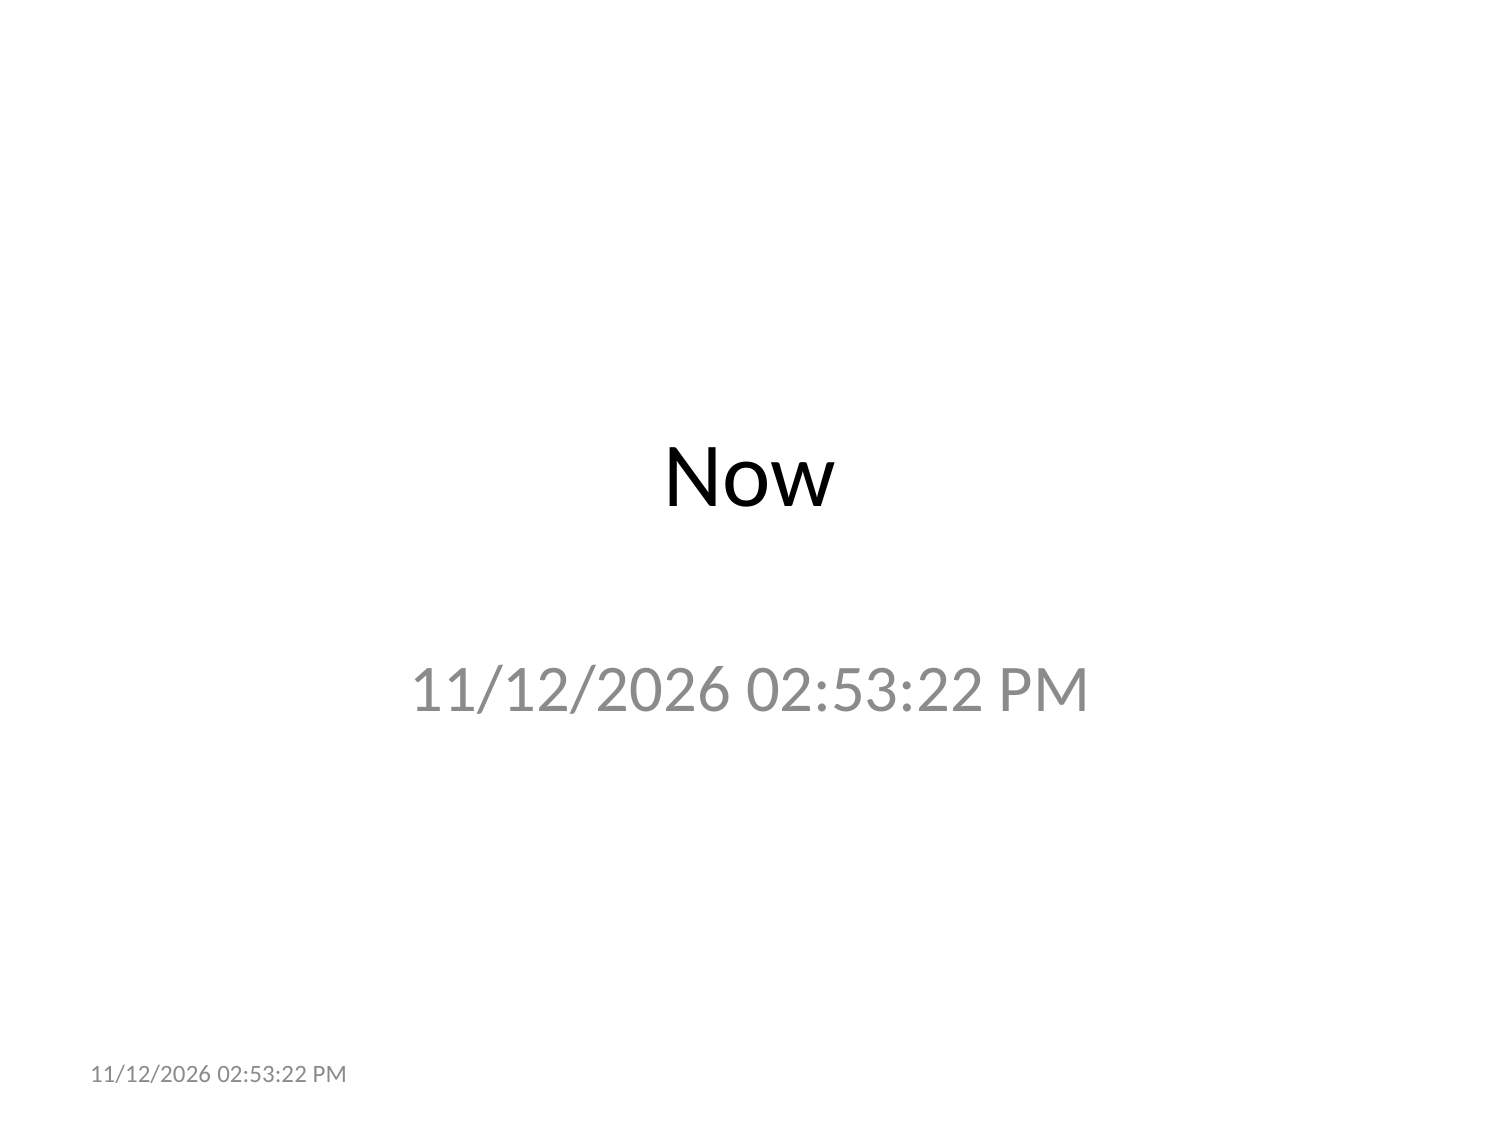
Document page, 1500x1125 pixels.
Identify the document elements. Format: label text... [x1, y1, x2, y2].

subtitle 2011-12-19 10:20:04 AM [225, 637, 1275, 925]
title Now [112, 349, 1388, 591]
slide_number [75, 1042, 425, 1103]
